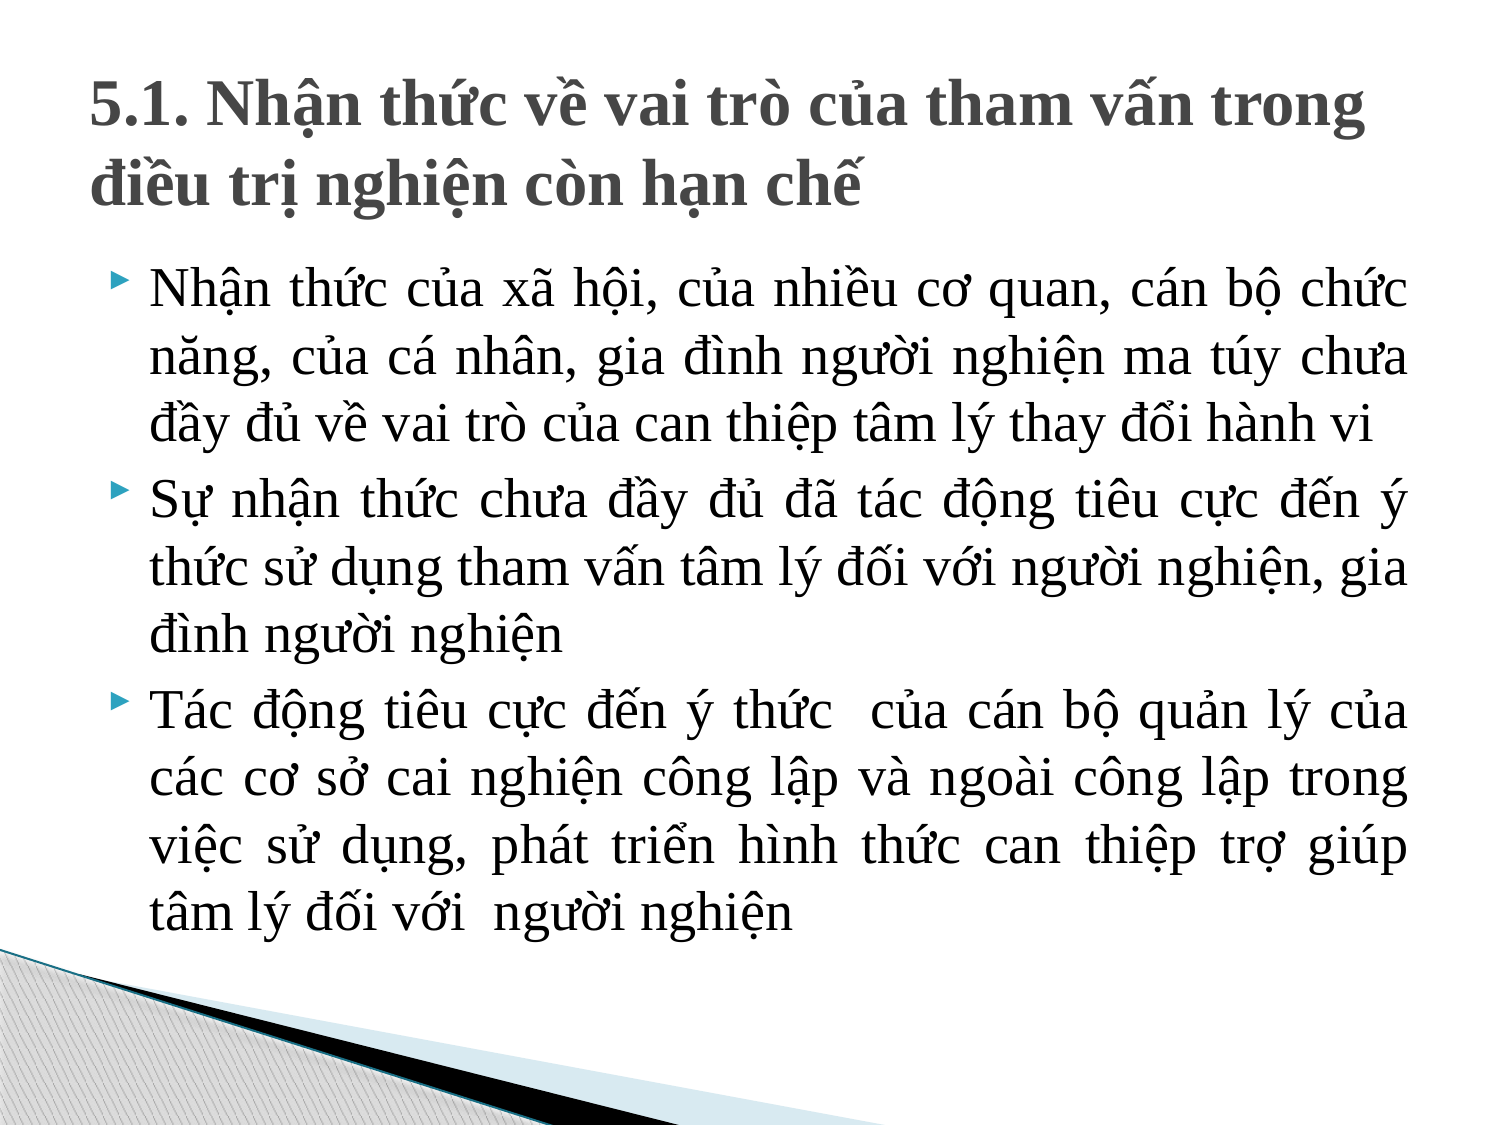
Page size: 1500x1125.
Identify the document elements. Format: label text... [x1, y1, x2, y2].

title 5.1. Nhận thức về vai trò của tham vấn trong điều trị nghiện còn hạn chế [75, 45, 1425, 233]
list Nhận thức của xã hội, của nhiều cơ quan, cán bộ chức năng, của cá nhân, gia đình người nghiện ma túy chưa đầy đủ về vai trò của can thiệp tâm lý thay đổi hành vi Sự nhận thức chưa đầy đủ đã tác động tiêu cực đến ý thức sử dụng tham vấn tâm lý đối với người nghiện, gia đình người nghiện Tác động tiêu cực đến ý thức của cán bộ quản lý của các cơ sở cai nghiện công lập và ngoài công lập trong việc sử dụng, phát triển hình thức can thiệp trợ giúp tâm lý đối với người nghiện [75, 243, 1425, 986]
